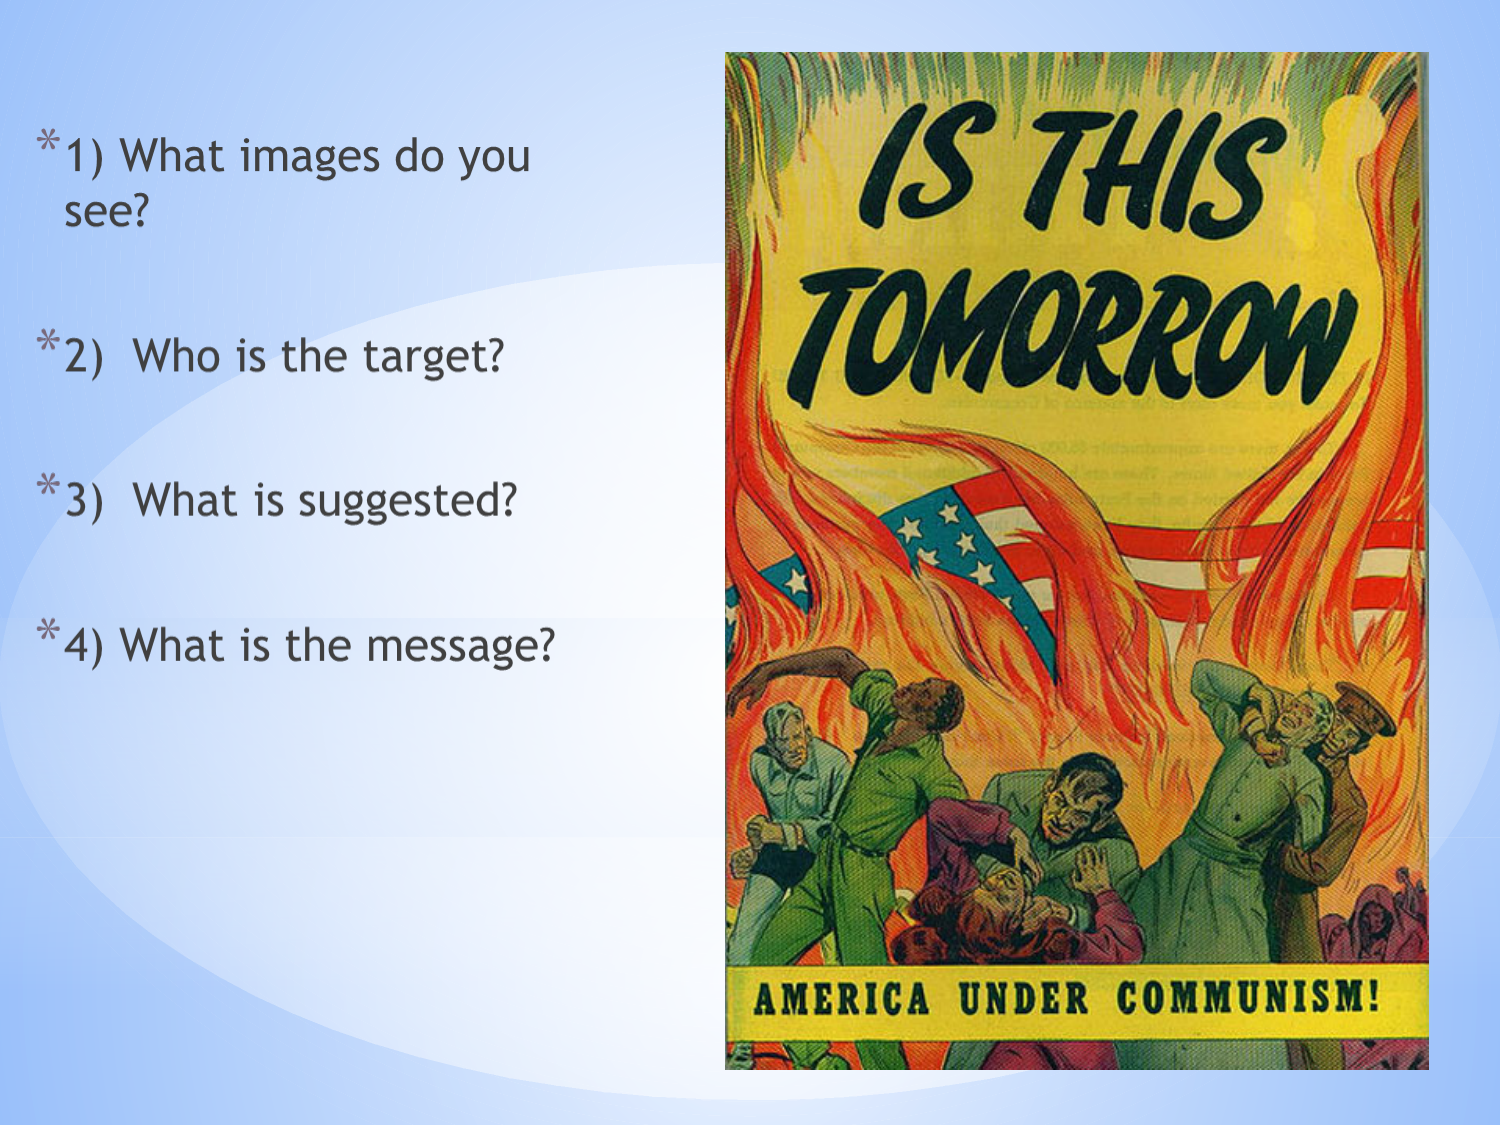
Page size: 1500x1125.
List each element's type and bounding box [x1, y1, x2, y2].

picture [724, 52, 1429, 1071]
picture [0, 99, 600, 847]
